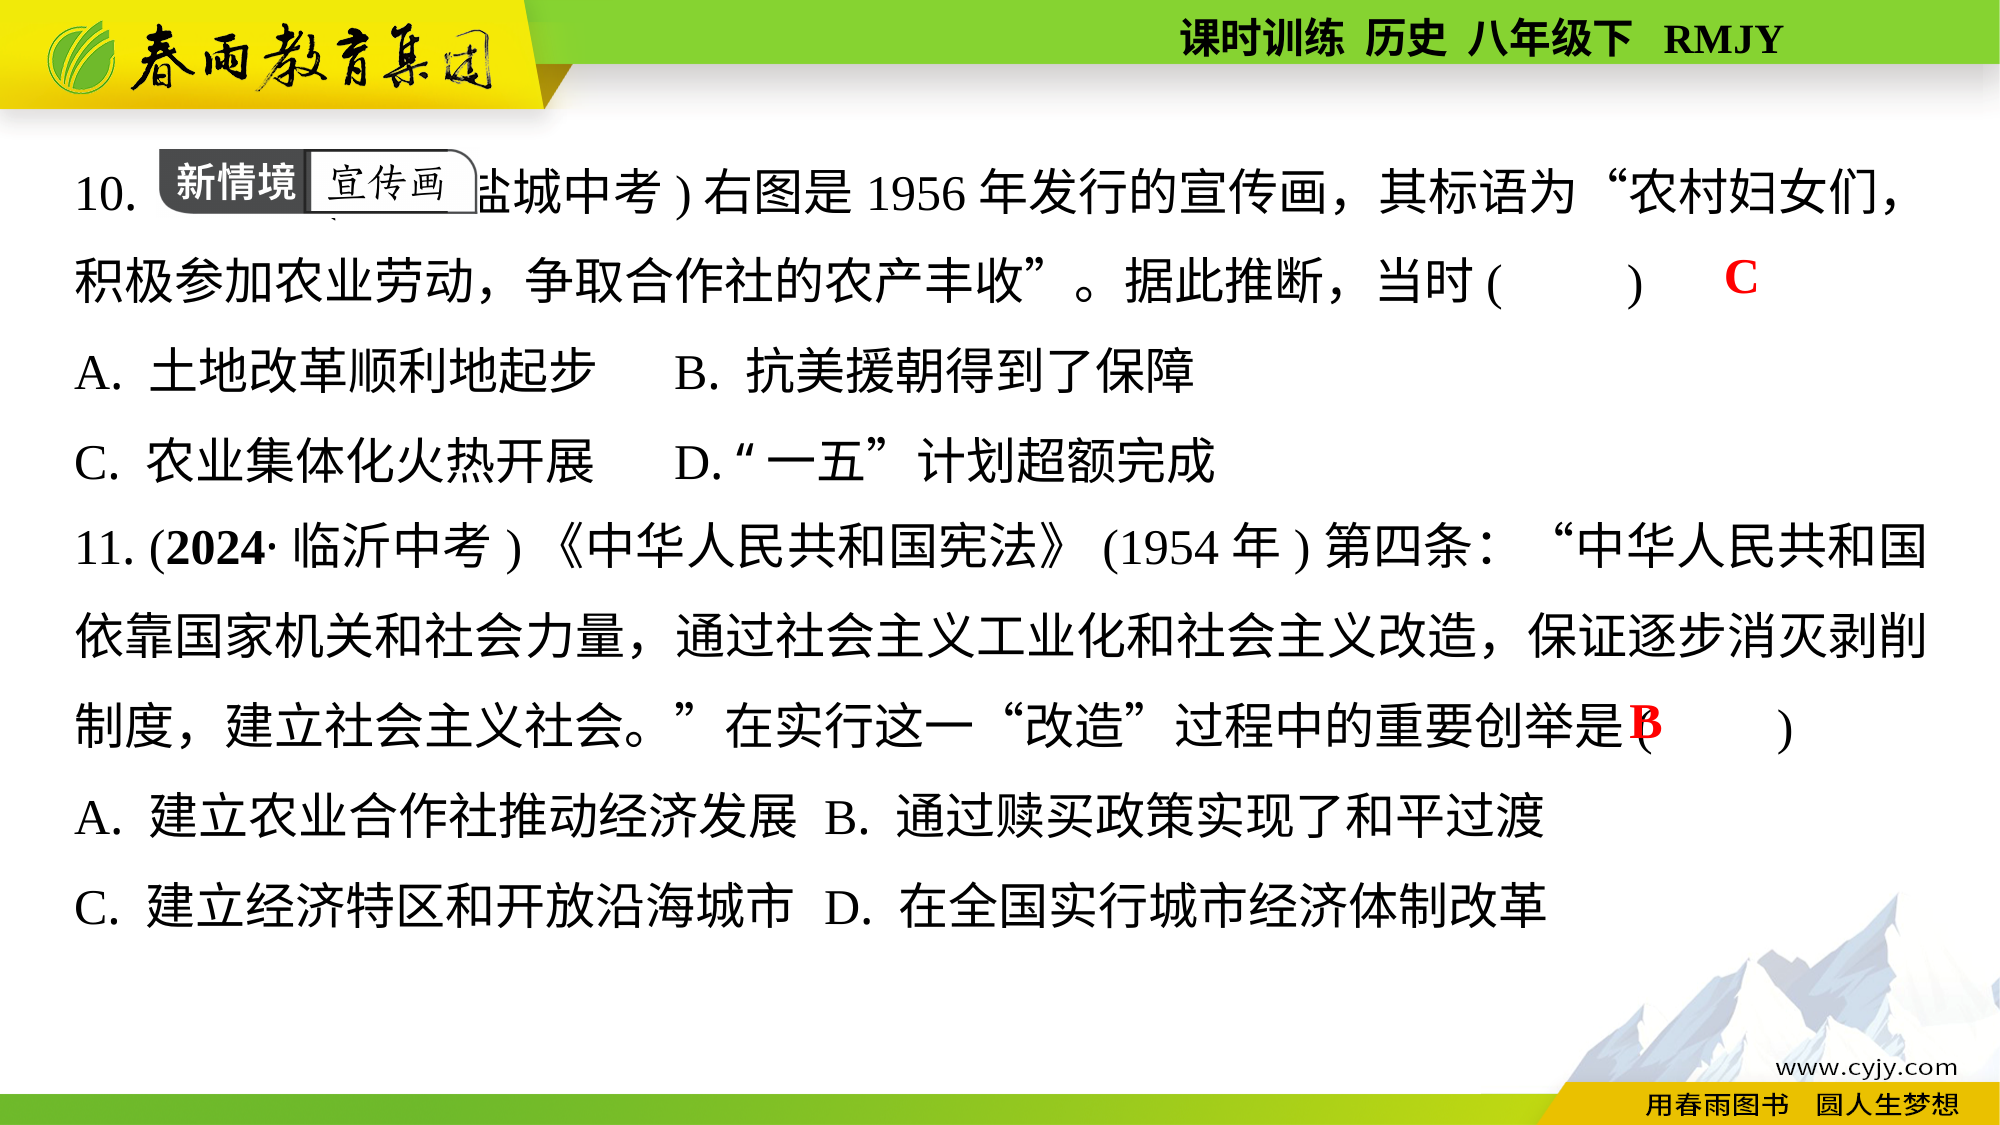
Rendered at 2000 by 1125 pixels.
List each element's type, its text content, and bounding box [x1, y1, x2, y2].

text_box B [1614, 681, 1678, 756]
picture [0, 0, 2000, 1125]
text_box 11. (2024·临沂中考)《中华人民共和国宪法》(1954年)第四条：“中华人民共和国依靠国家机关和社会力量，通过社会主义工业化和社会主义改造，保证逐步消灭剥削制度，建立社会主义社会。”在实行这一“改造”过程中的重要创举是( ) A. 建立农业合作社推动经济发展 B. 通过赎买政策实现了和平过渡 C. 建立经济特区和开放沿海城市 D. 在全国实行城市经济体制改革 [59, 476, 1944, 942]
list 10. (2024·盐城中考)右图是1956年发行的宣传画，其标语为“农村妇女们，积极参加农业劳动，争取合作社的农产丰收”。据此推断，当时( ) A. 土地改革顺利地起步 B. 抗美援朝得到了保障 C. 农业集体化火热开展 D. “一五”计划超额完成 [59, 122, 1944, 476]
text_box C [1709, 235, 1775, 311]
